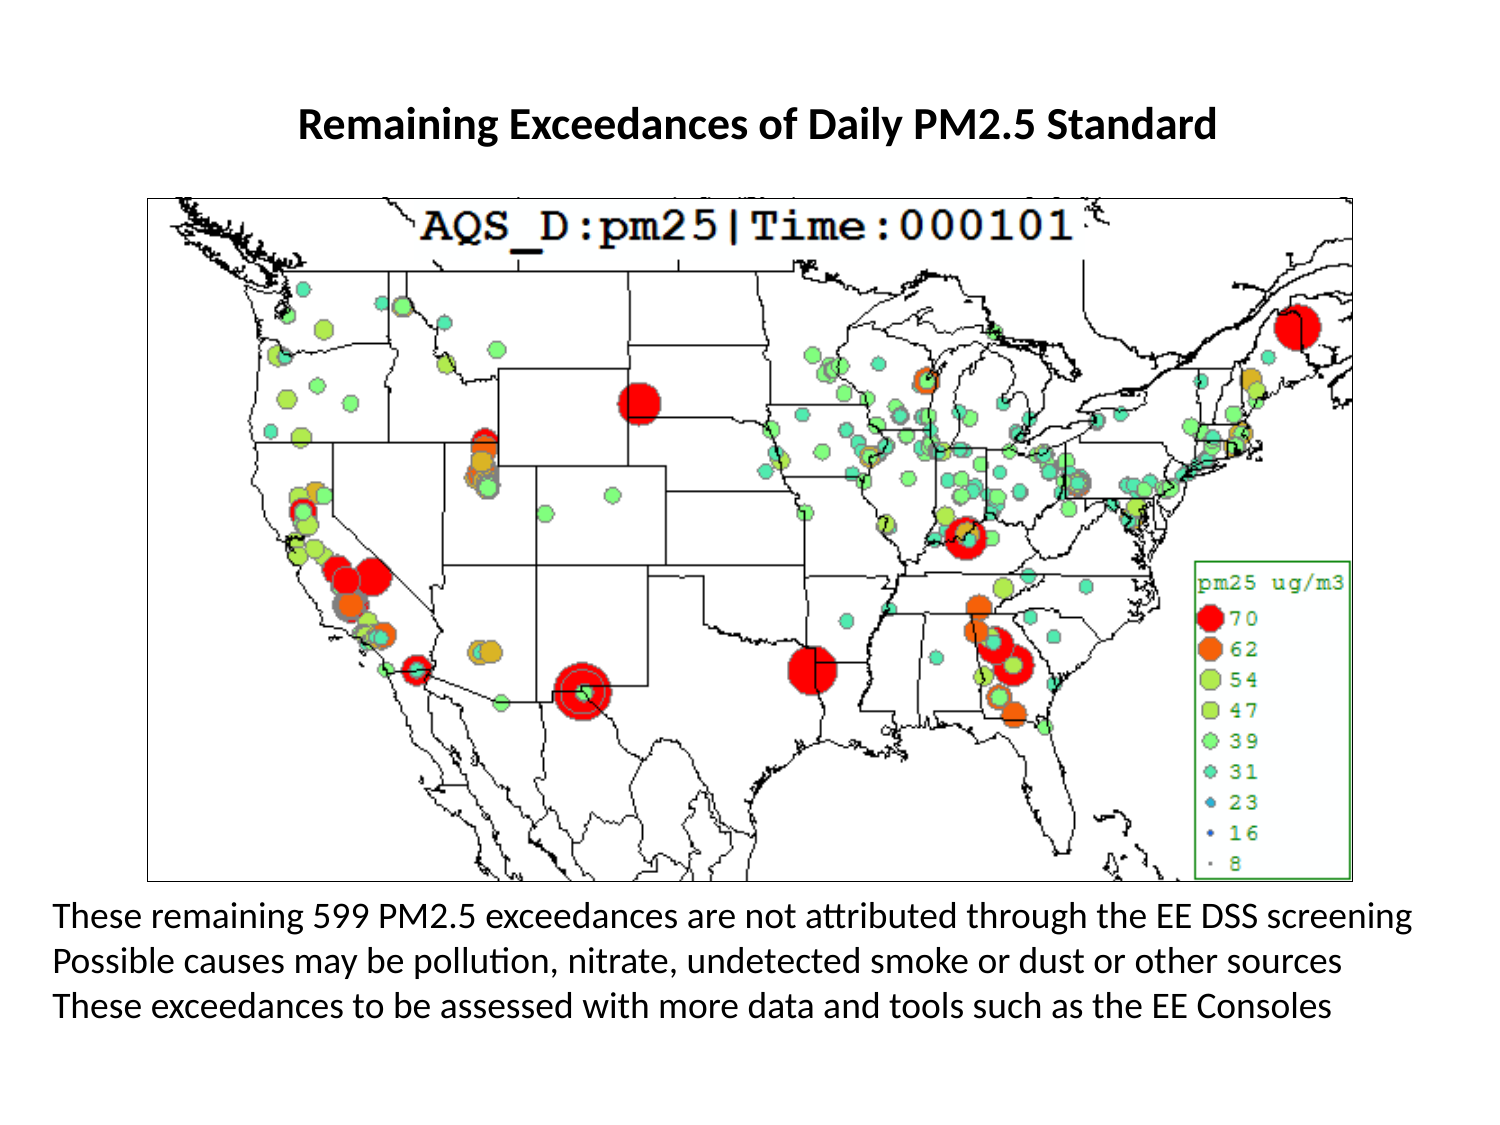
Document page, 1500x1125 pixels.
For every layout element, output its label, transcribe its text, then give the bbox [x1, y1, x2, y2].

text_box These remaining 599 PM2.5 exceedances are not attributed through the EE DSS screening Possible causes may be pollution, nitrate, undetected smoke or dust or other sources These exceedances to be assessed with more data and tools such as the EE Consoles [37, 883, 1455, 1034]
picture [146, 197, 1353, 882]
title Remaining Exceedances of Daily PM2.5 Standard [37, 45, 1479, 198]
